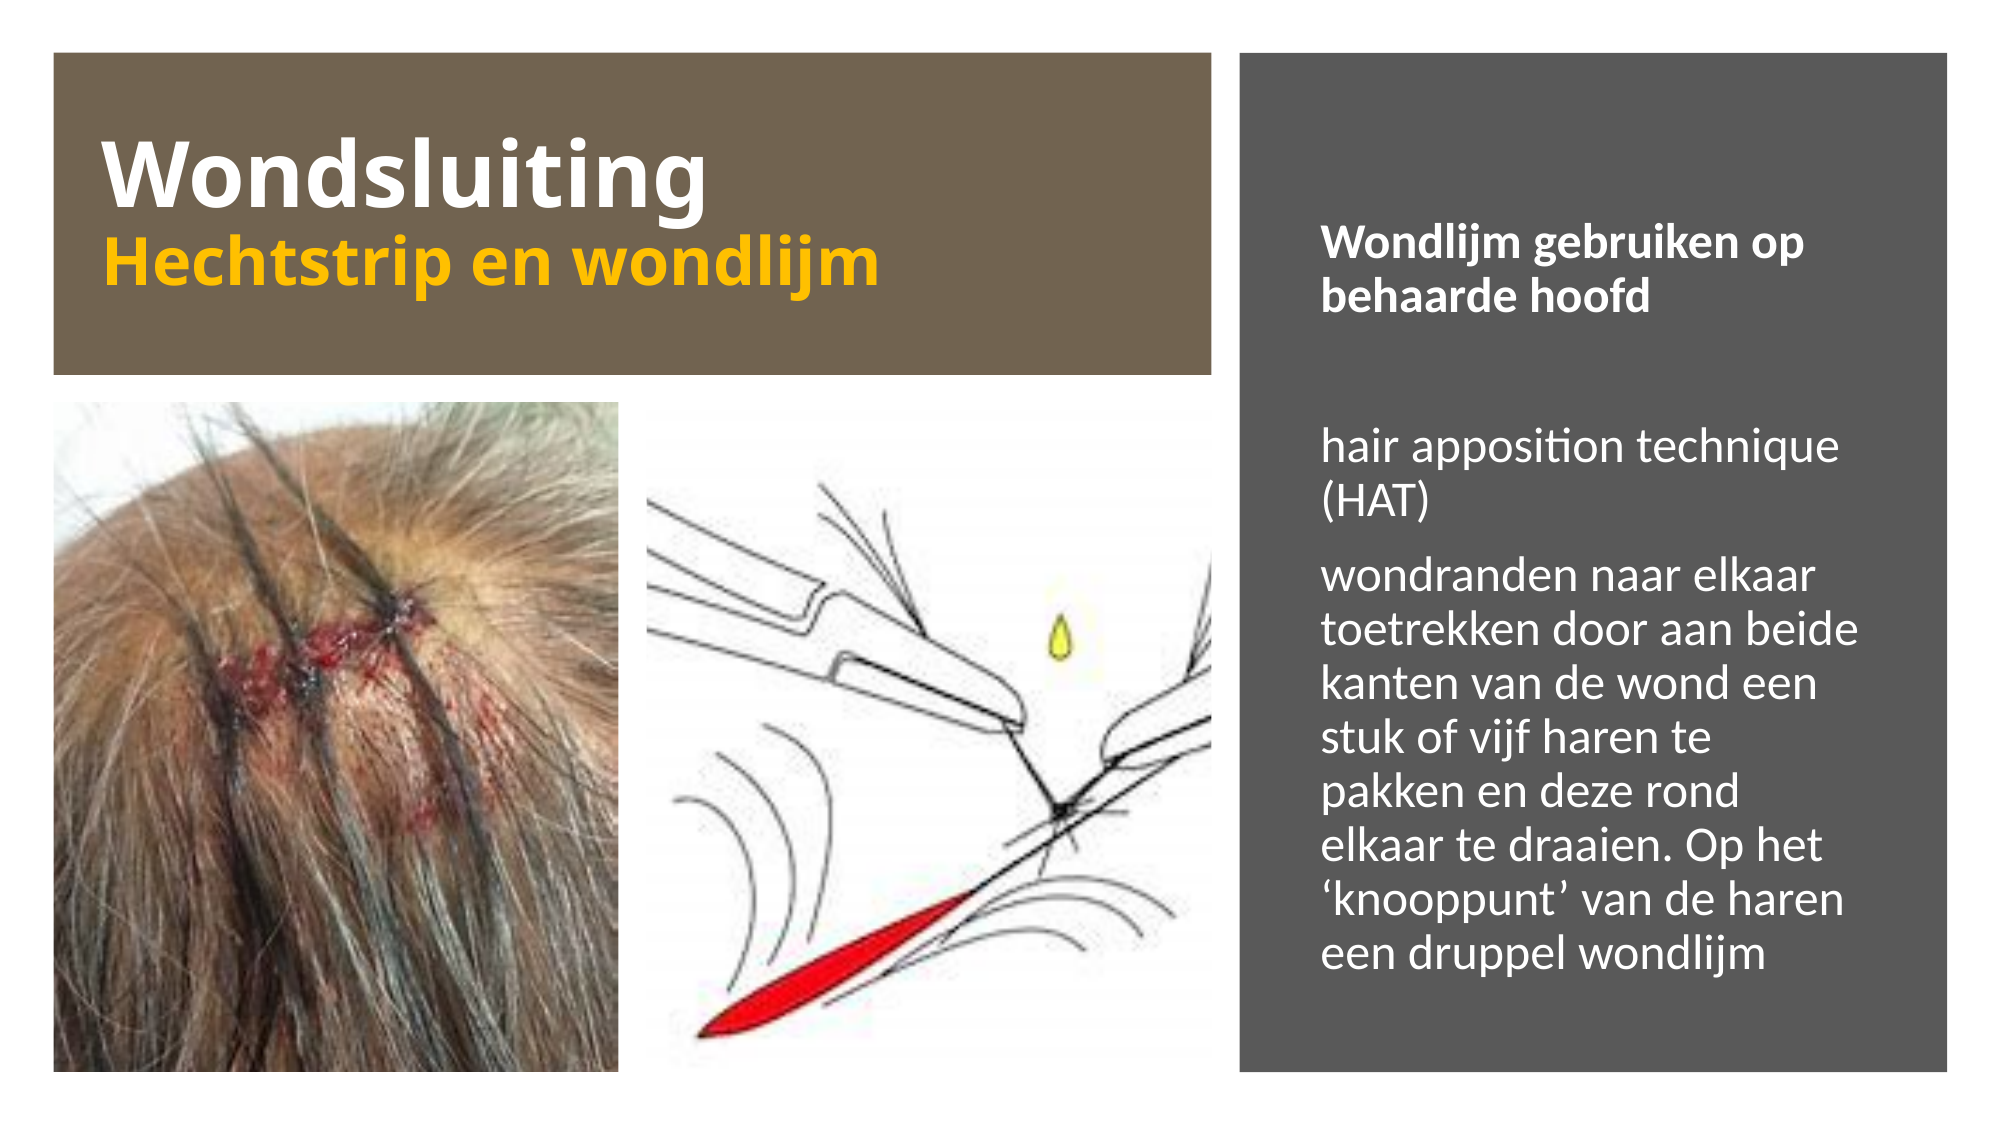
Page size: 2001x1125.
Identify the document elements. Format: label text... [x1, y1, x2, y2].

title Wondsluiting Hechtstrip en wondlijm [85, 80, 1168, 348]
text_box [1239, 52, 1948, 1073]
picture [646, 402, 1212, 1072]
text_box [53, 52, 1212, 376]
picture [53, 402, 619, 1072]
list Wondlijm gebruiken op behaarde hoofd hair apposition technique (HAT) wondranden naar elkaar toetrekken door aan beide kanten van de wond een stuk of vijf haren te pakken en deze rond elkaar te draaien. Op het ‘knooppunt’ van de haren een druppel wondlijm [1305, 208, 1882, 1000]
